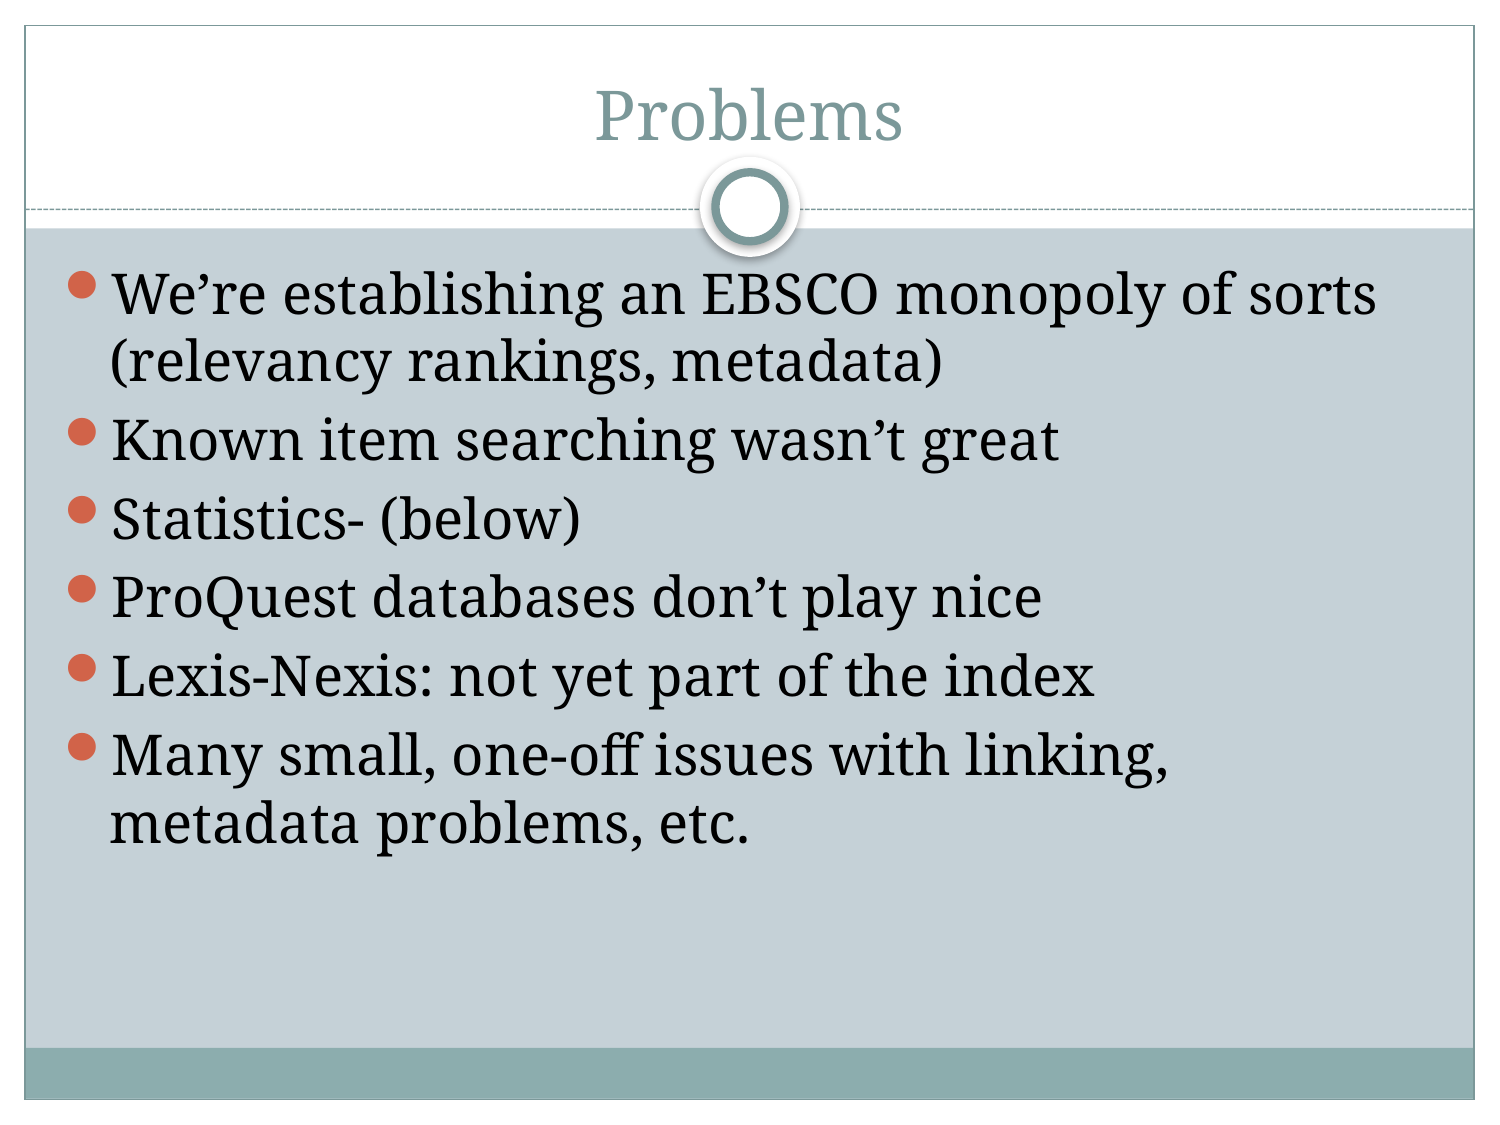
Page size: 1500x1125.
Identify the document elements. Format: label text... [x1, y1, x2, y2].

title Problems [49, 37, 1450, 162]
list We’re establishing an EBSCO monopoly of sorts (relevancy rankings, metadata) Known item searching wasn’t great Statistics- (below) ProQuest databases don’t play nice Lexis-Nexis: not yet part of the index Many small, one-off issues with linking, metadata problems, etc. [49, 250, 1445, 1001]
